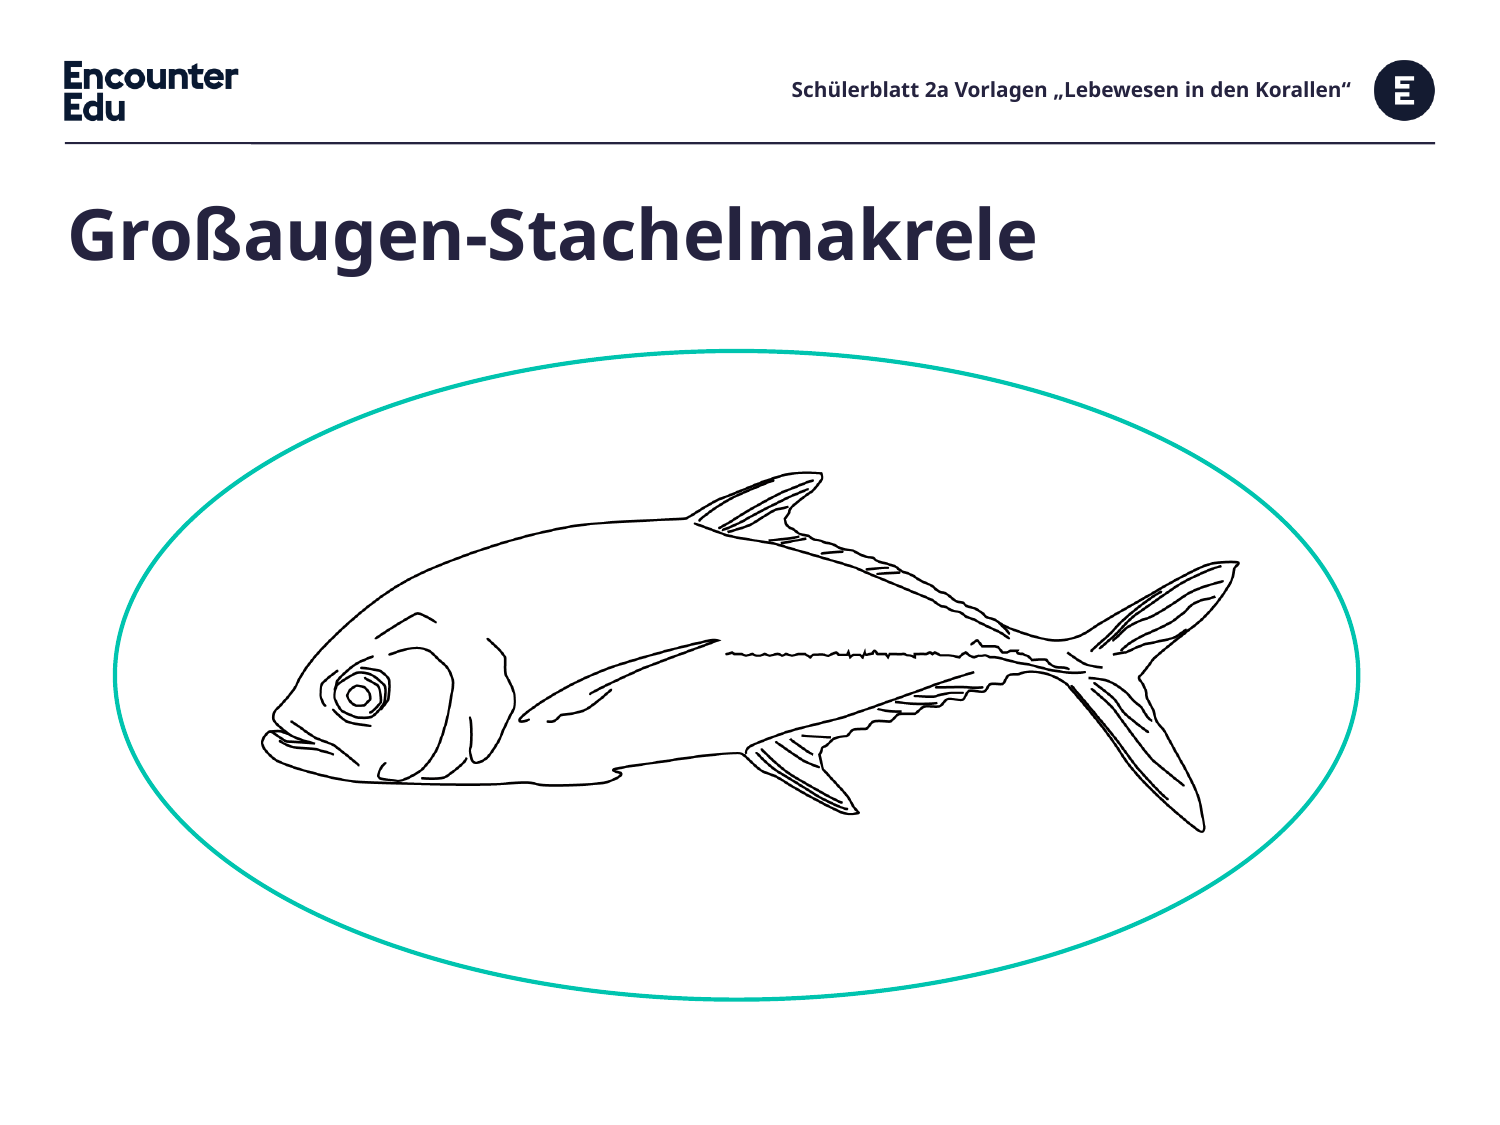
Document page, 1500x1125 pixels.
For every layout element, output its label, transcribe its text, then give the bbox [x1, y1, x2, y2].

list Großaugen-Stachelmakrele [59, 191, 1222, 394]
picture [60, 59, 243, 122]
picture [259, 471, 1240, 833]
picture [1372, 58, 1436, 122]
title Schülerblatt 2a Vorlagen „Lebewesen in den Korallen“ [749, 67, 1359, 114]
text_box [114, 394, 1359, 1000]
